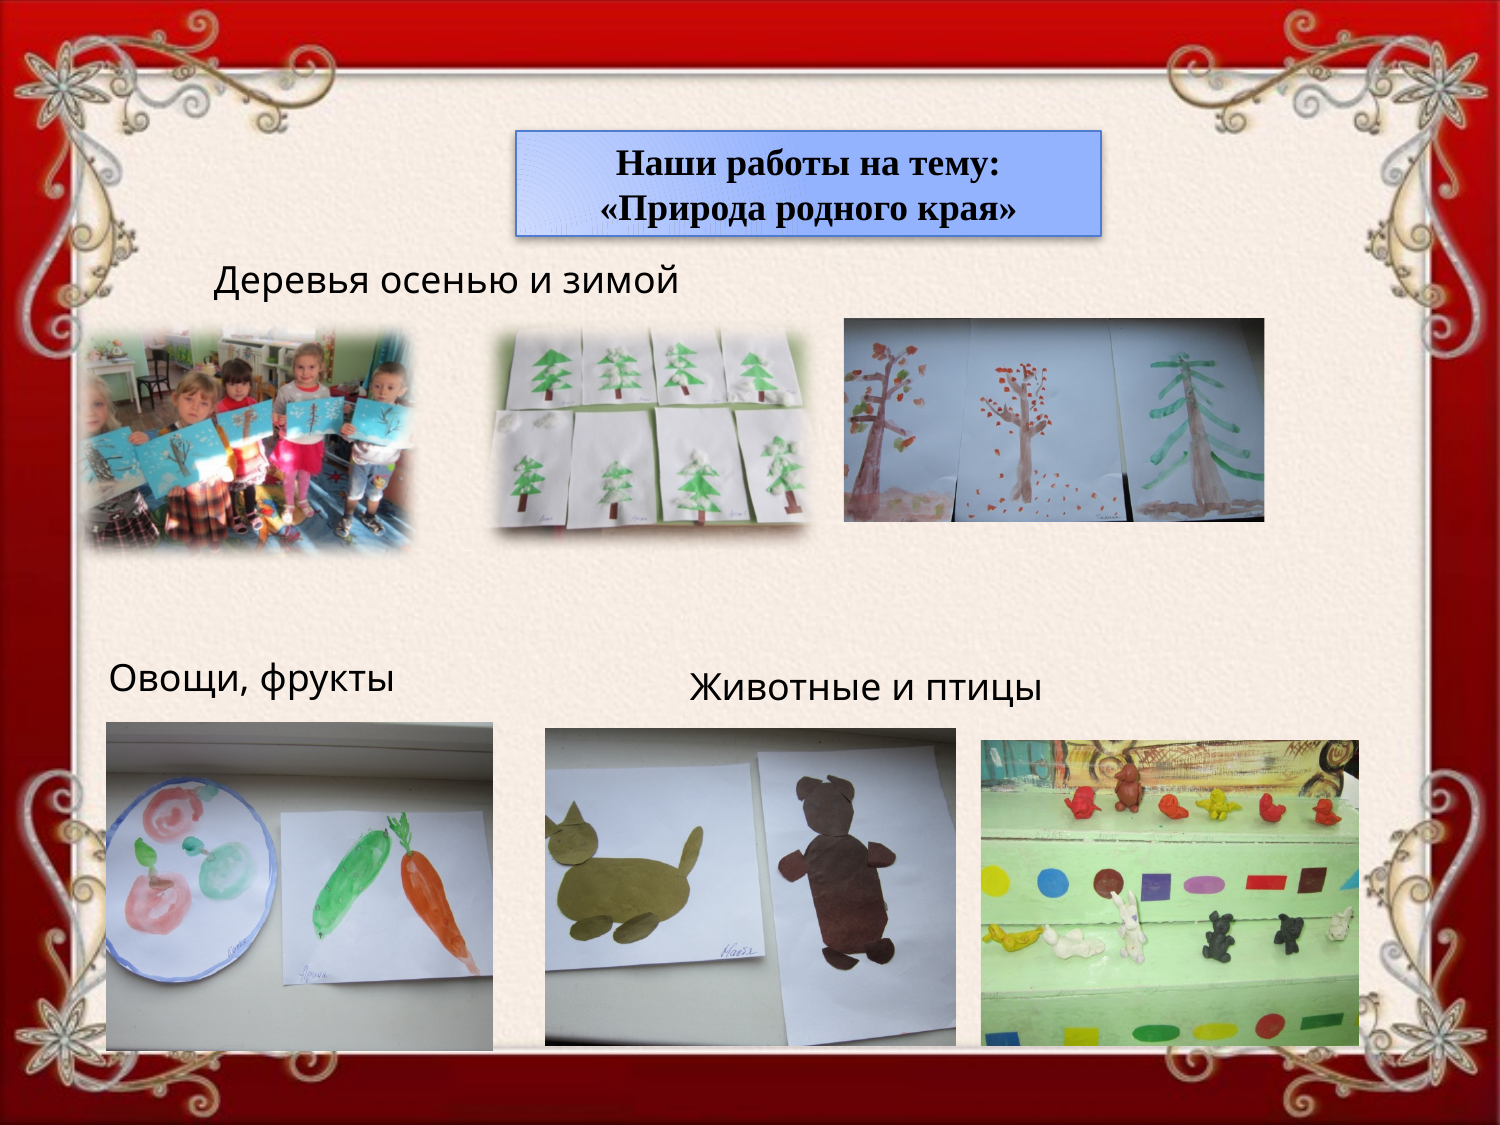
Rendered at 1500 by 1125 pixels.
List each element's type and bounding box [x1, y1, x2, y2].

text_box [0, 0, 1500, 1125]
